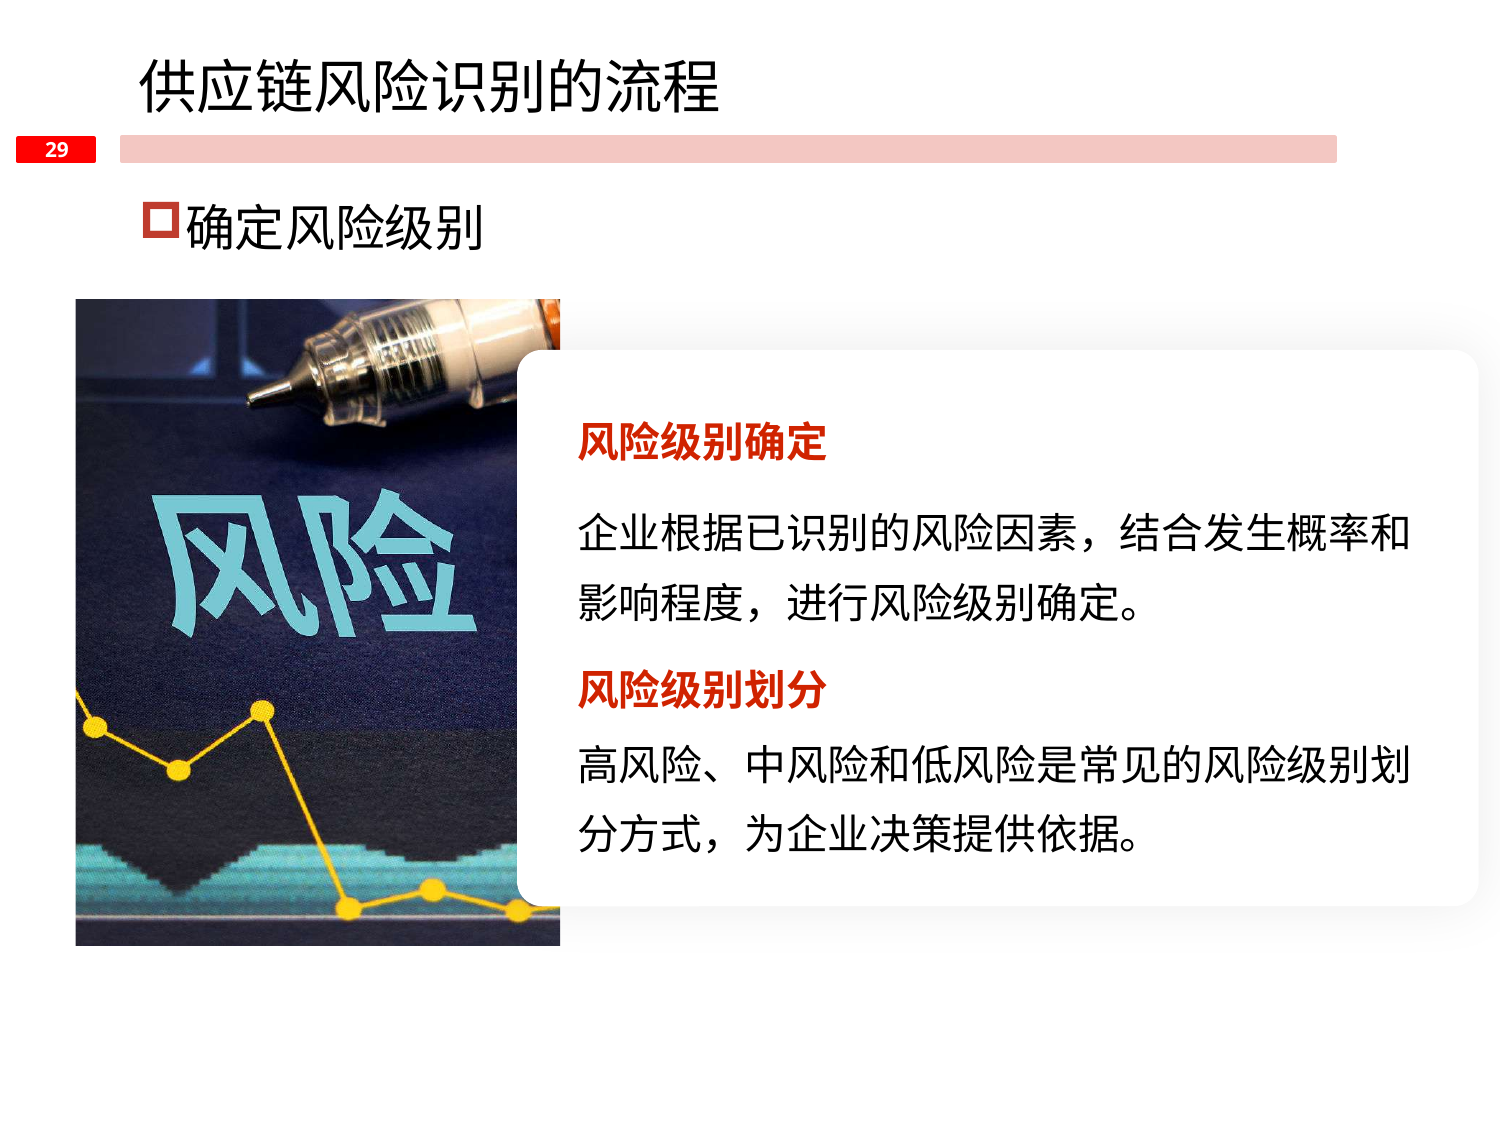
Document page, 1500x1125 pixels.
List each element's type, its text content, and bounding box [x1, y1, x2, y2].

text_box 供应链风险识别的流程 [123, 42, 958, 128]
text_box 企业根据已识别的风险因素，结合发生概率和影响程度，进行风险级别确定。 [566, 482, 1426, 627]
text_box [17, 129, 97, 189]
text_box [566, 349, 1479, 907]
picture [75, 299, 561, 946]
text_box 风险级别确定 [566, 402, 1426, 482]
text_box 确定风险级别 [123, 188, 1109, 283]
text_box 风险级别划分 [566, 649, 1426, 729]
text_box 高风险、中风险和低风险是常见的风险级别划分方式，为企业决策提供依据。 [566, 729, 1426, 860]
